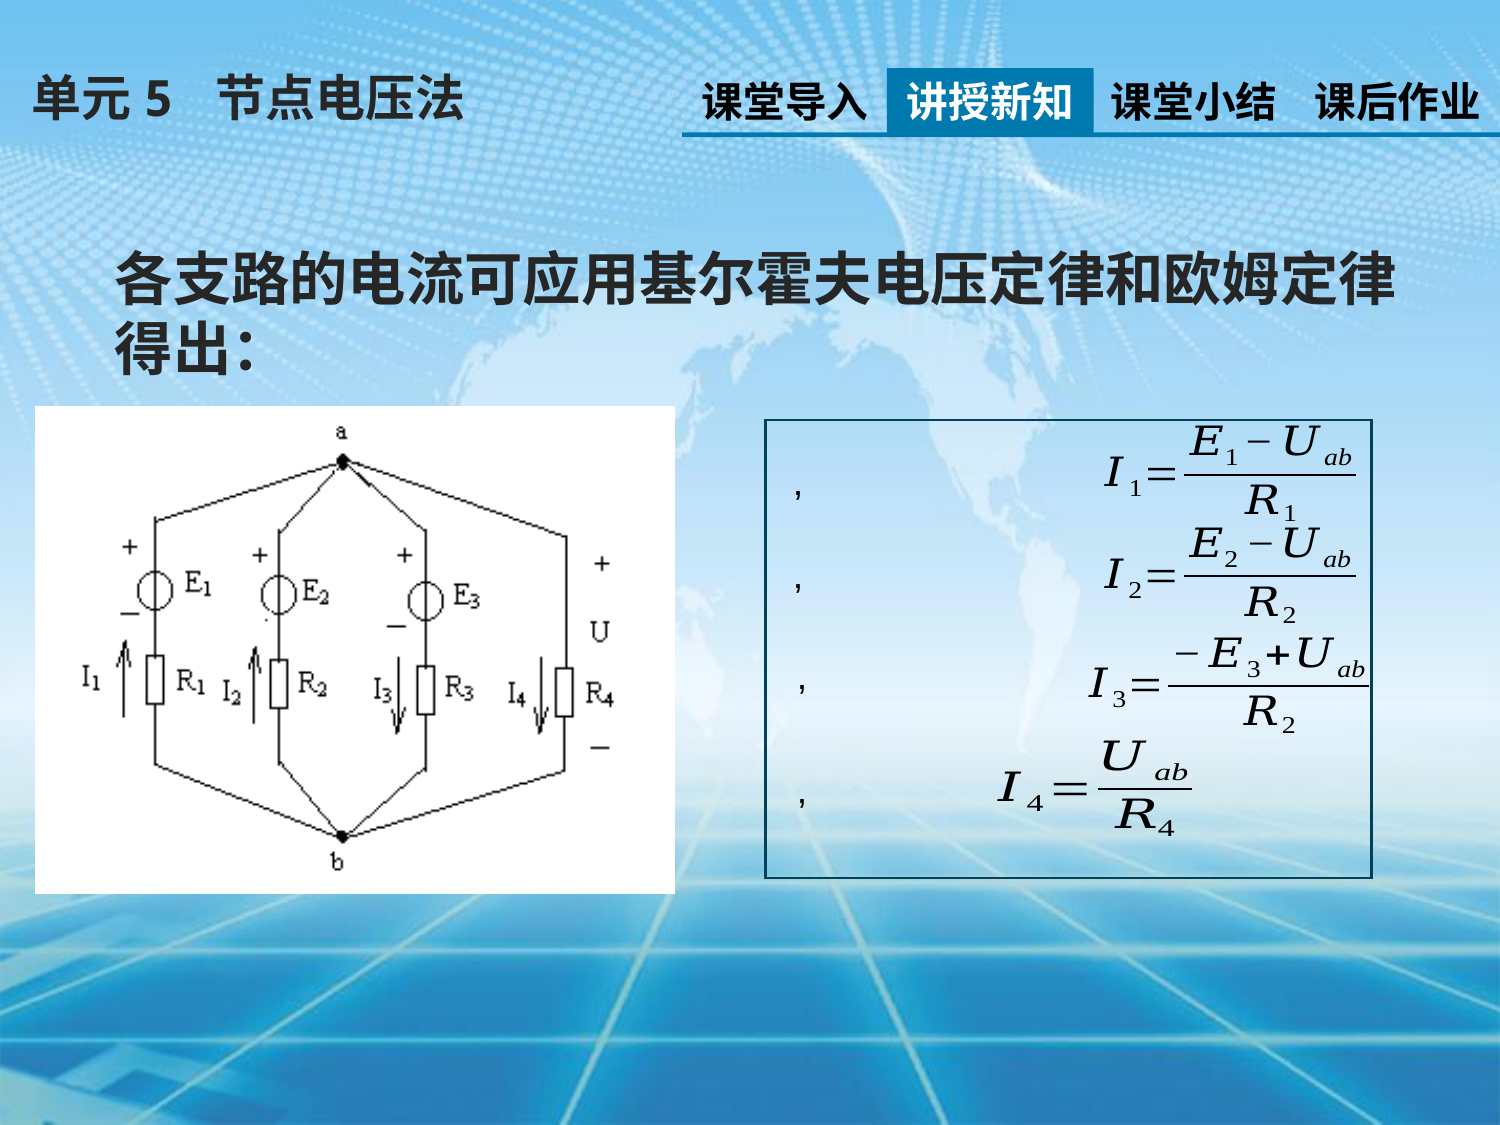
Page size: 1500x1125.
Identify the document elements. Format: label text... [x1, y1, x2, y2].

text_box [35, 406, 675, 894]
text_box 各支路的电流可应用基尔霍夫电压定律和欧姆定律得出： [99, 249, 1450, 375]
picture [0, 0, 1500, 1125]
text_box [764, 419, 1373, 879]
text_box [16, 59, 1500, 135]
